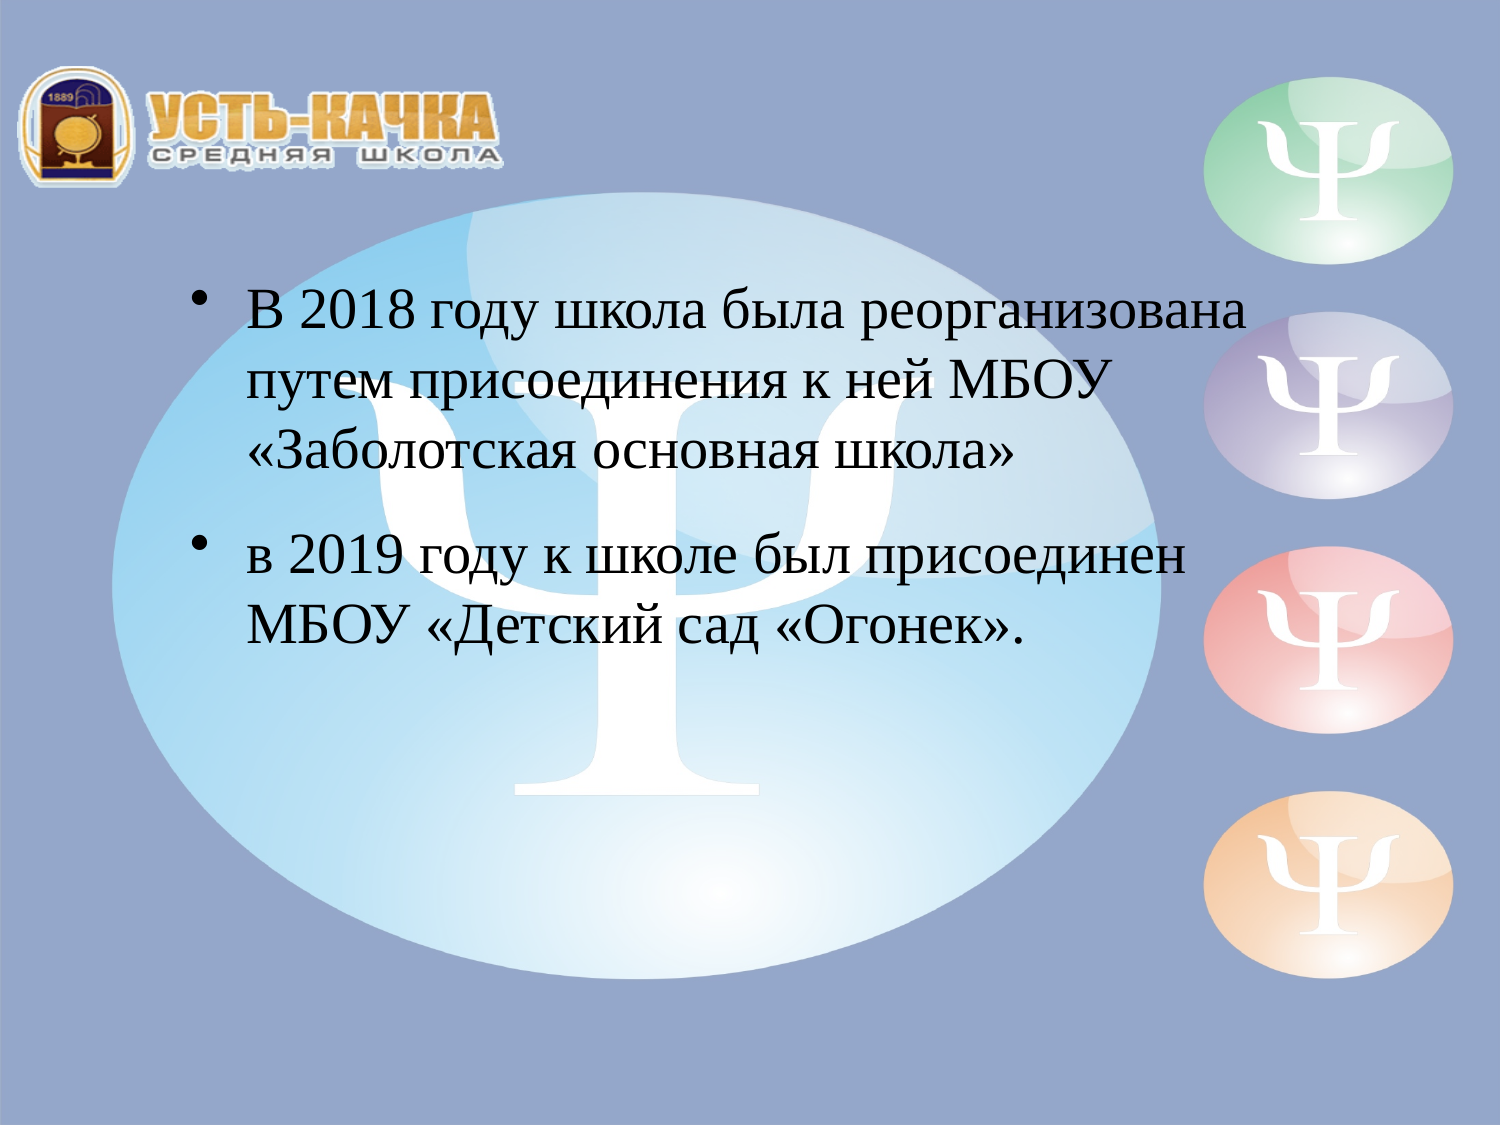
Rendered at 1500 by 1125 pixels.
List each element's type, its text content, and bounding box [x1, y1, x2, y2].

list В 2018 году школа была реорганизована путем присоединения к ней МБОУ «Заболотская основная школа» в 2019 году к школе был присоединен МБОУ «Детский сад «Огонек». [174, 262, 1376, 1006]
picture [17, 66, 505, 189]
